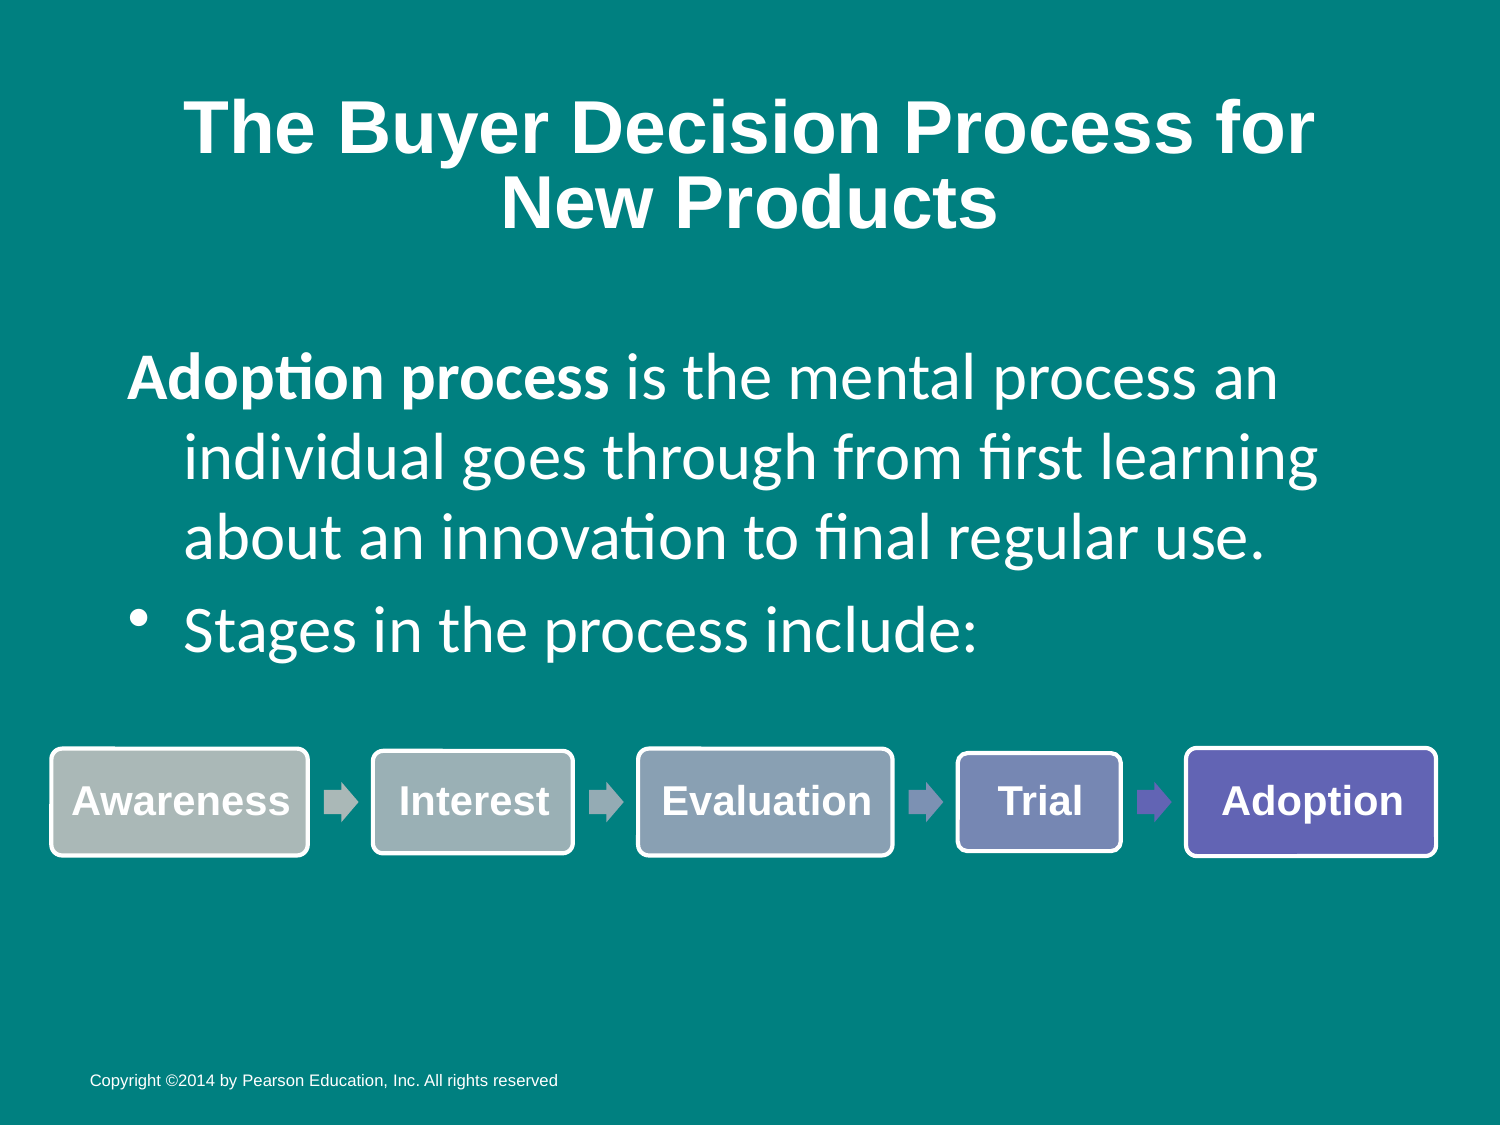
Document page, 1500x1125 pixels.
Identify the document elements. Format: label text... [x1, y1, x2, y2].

list Adoption process is the mental process an individual goes through from first learning about an innovation to final regular use. Stages in the process include: [112, 324, 1388, 448]
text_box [49, 449, 1438, 1125]
title The Buyer Decision Process for New Products [112, 37, 1388, 226]
